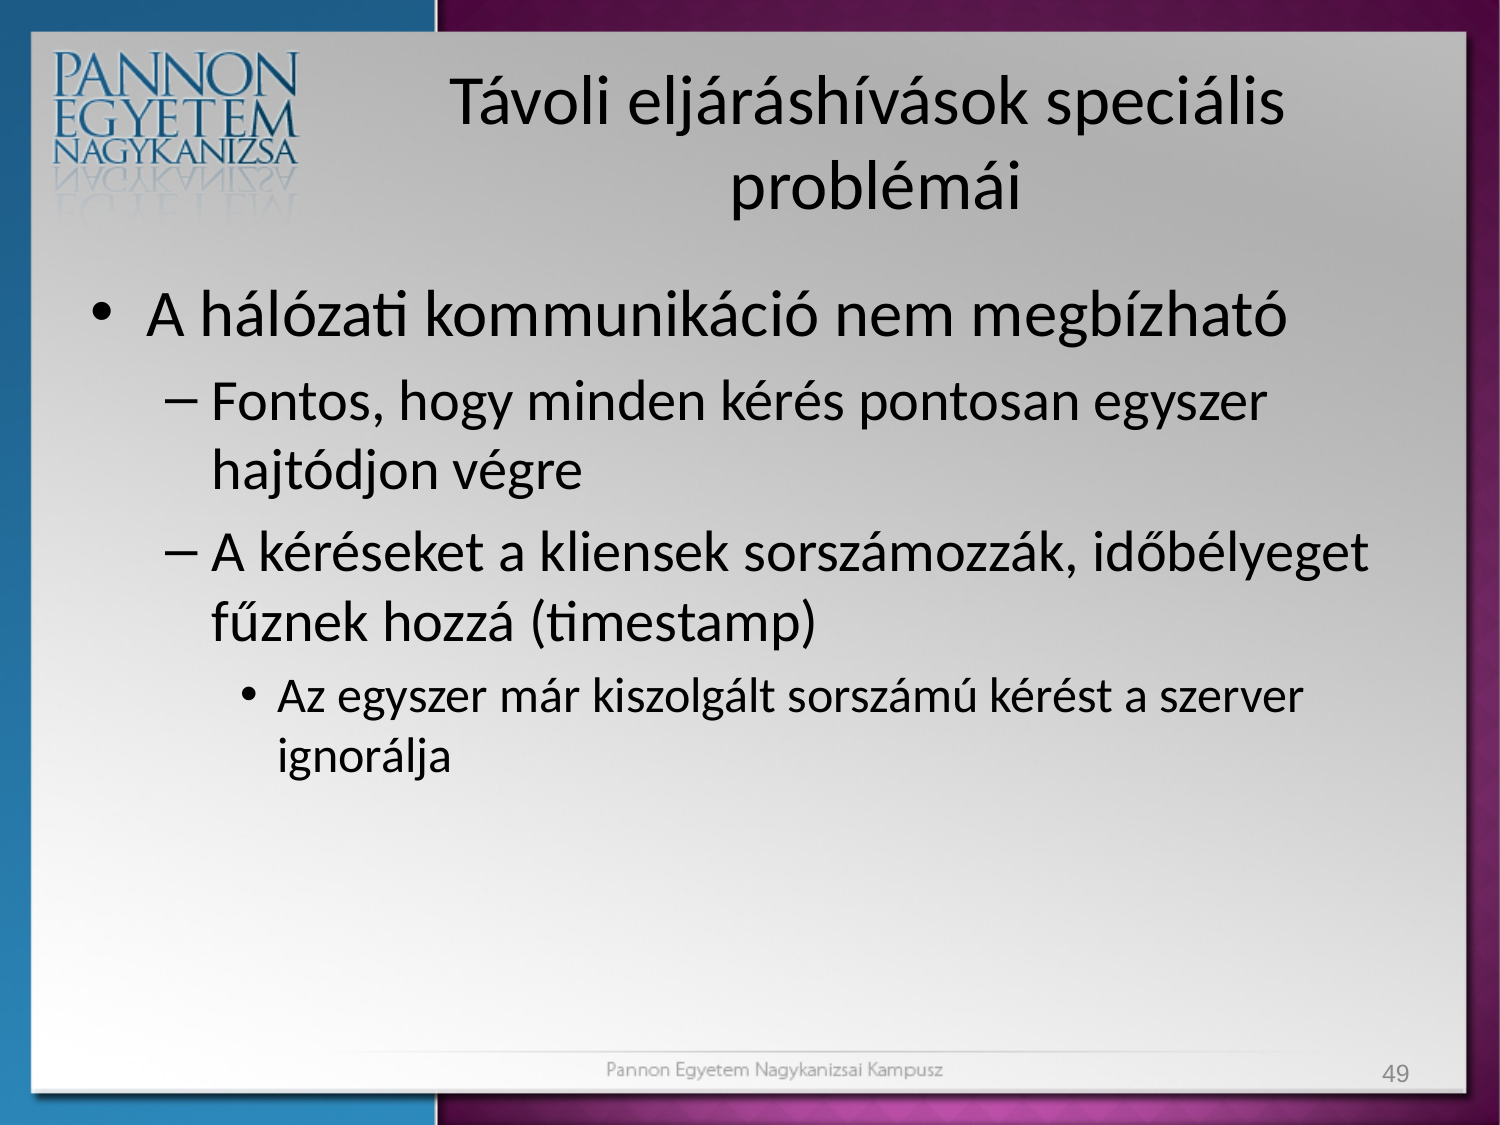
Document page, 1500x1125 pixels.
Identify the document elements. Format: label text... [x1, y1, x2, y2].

title Távoli eljáráshívások speciális problémái [328, 45, 1425, 233]
picture [0, 0, 1500, 1125]
list A hálózati kommunikáció nem megbízható Fontos, hogy minden kérés pontosan egyszer hajtódjon végre A kéréseket a kliensek sorszámozzák, időbélyeget fűznek hozzá (timestamp) Az egyszer már kiszolgált sorszámú kérést a szerver ignorálja [75, 262, 1425, 1038]
slide_number 49 [1074, 1042, 1425, 1103]
